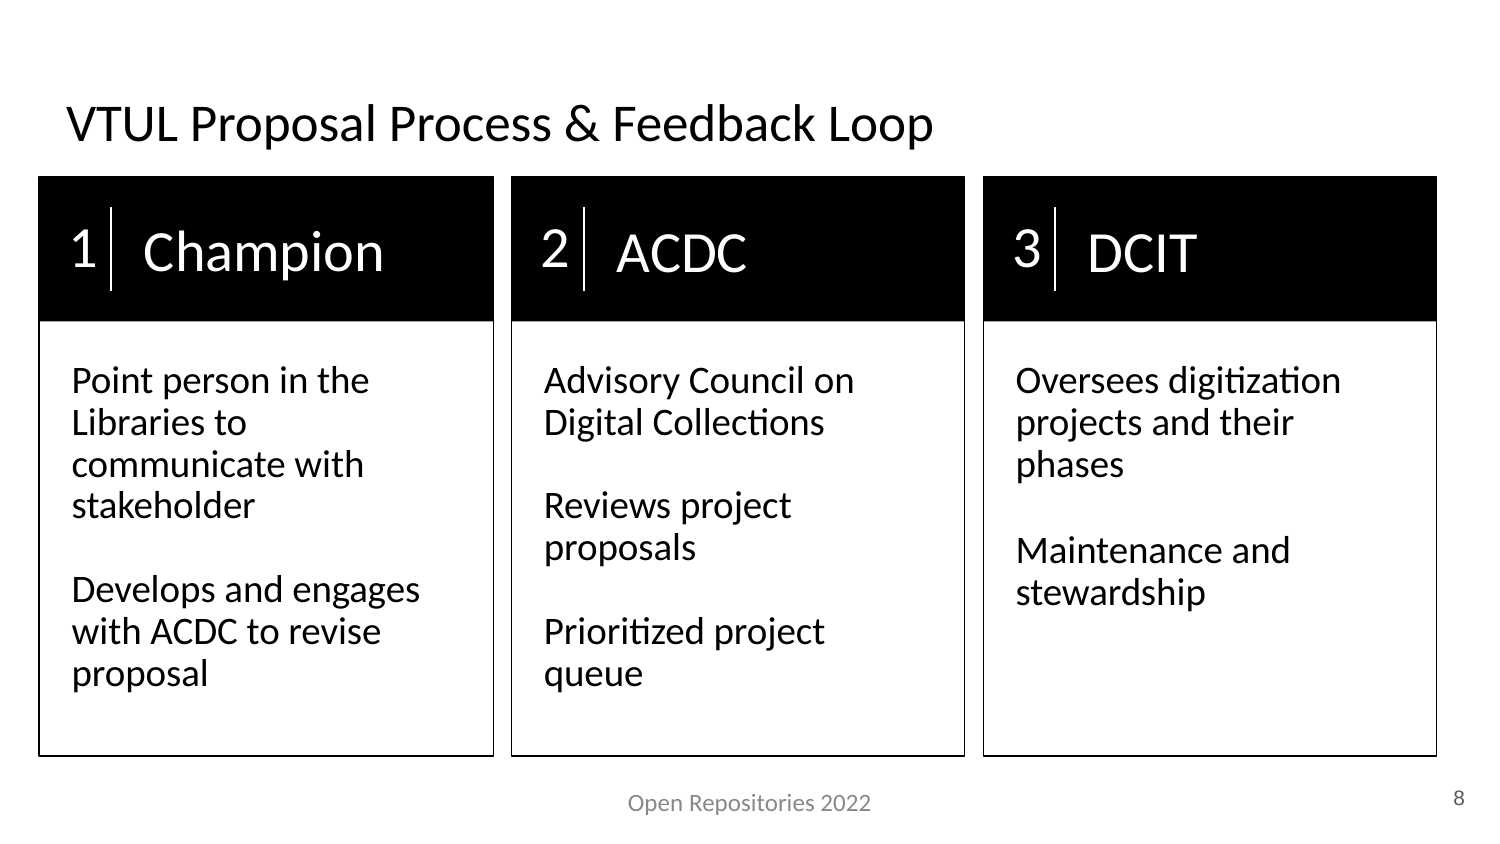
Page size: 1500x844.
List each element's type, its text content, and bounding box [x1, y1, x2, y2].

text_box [983, 176, 1437, 757]
title VTUL Proposal Process & Feedback Loop [51, 72, 1449, 167]
slide_number 8 [1389, 764, 1480, 830]
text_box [511, 176, 965, 757]
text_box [38, 176, 494, 757]
